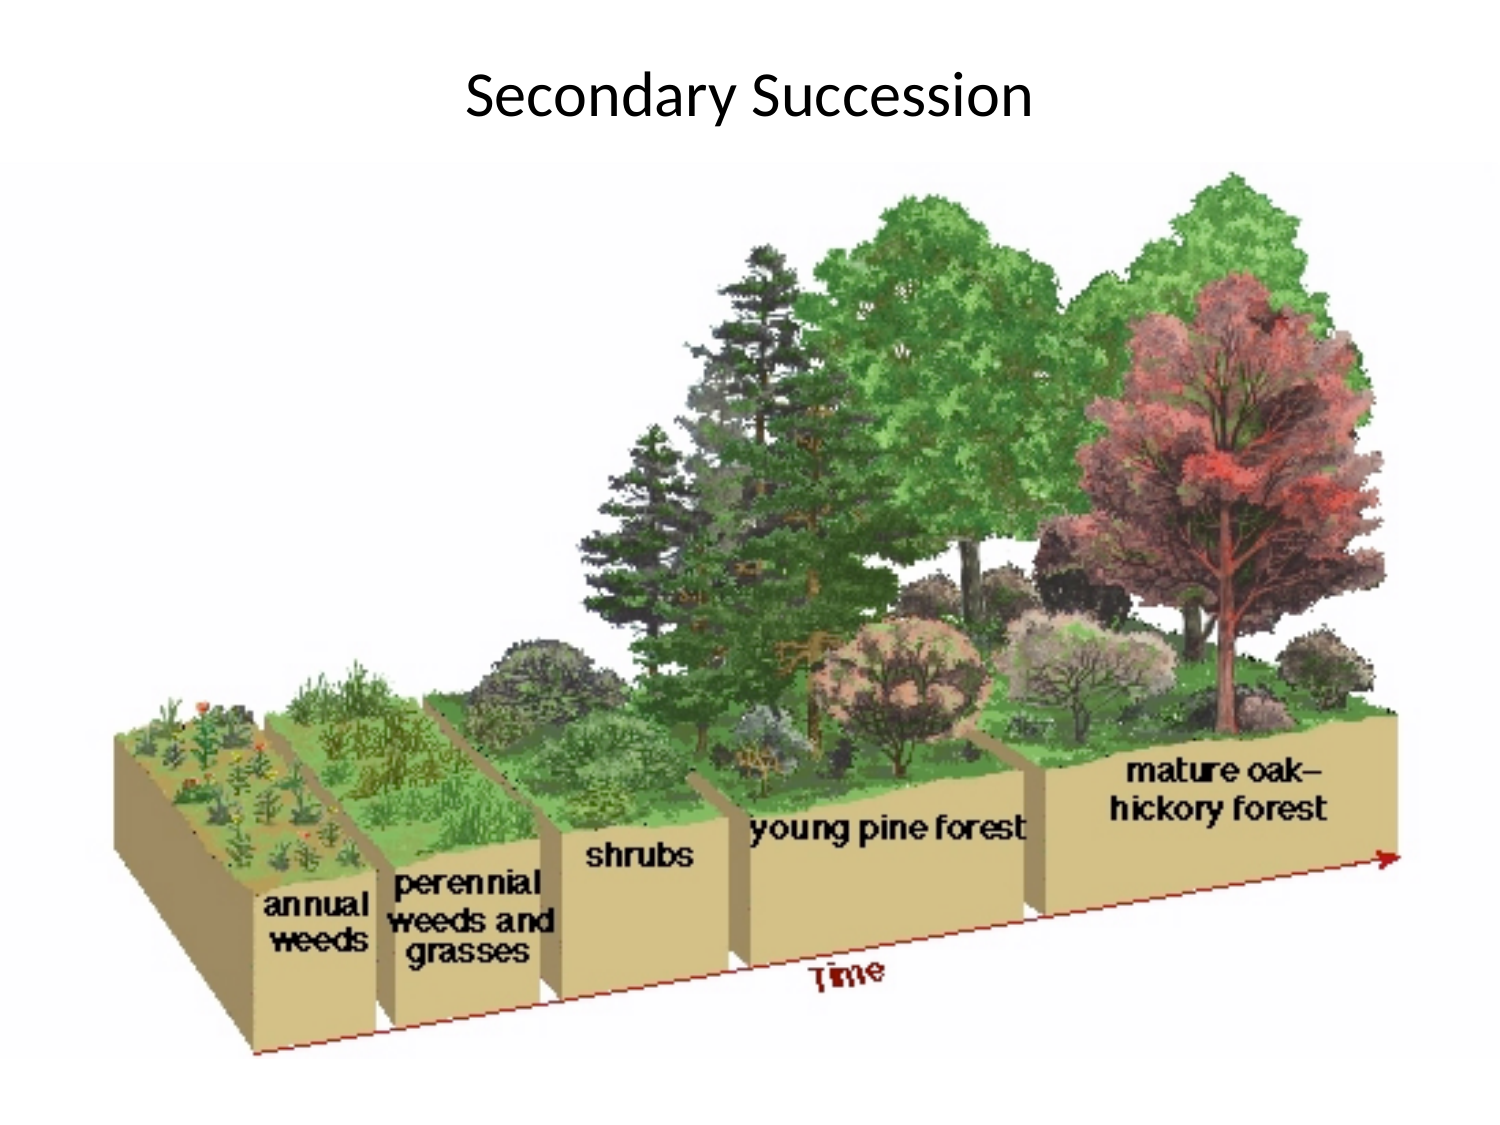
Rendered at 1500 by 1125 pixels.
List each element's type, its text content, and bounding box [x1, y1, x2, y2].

picture [0, 162, 1500, 1059]
title Secondary Succession [75, 45, 1425, 138]
